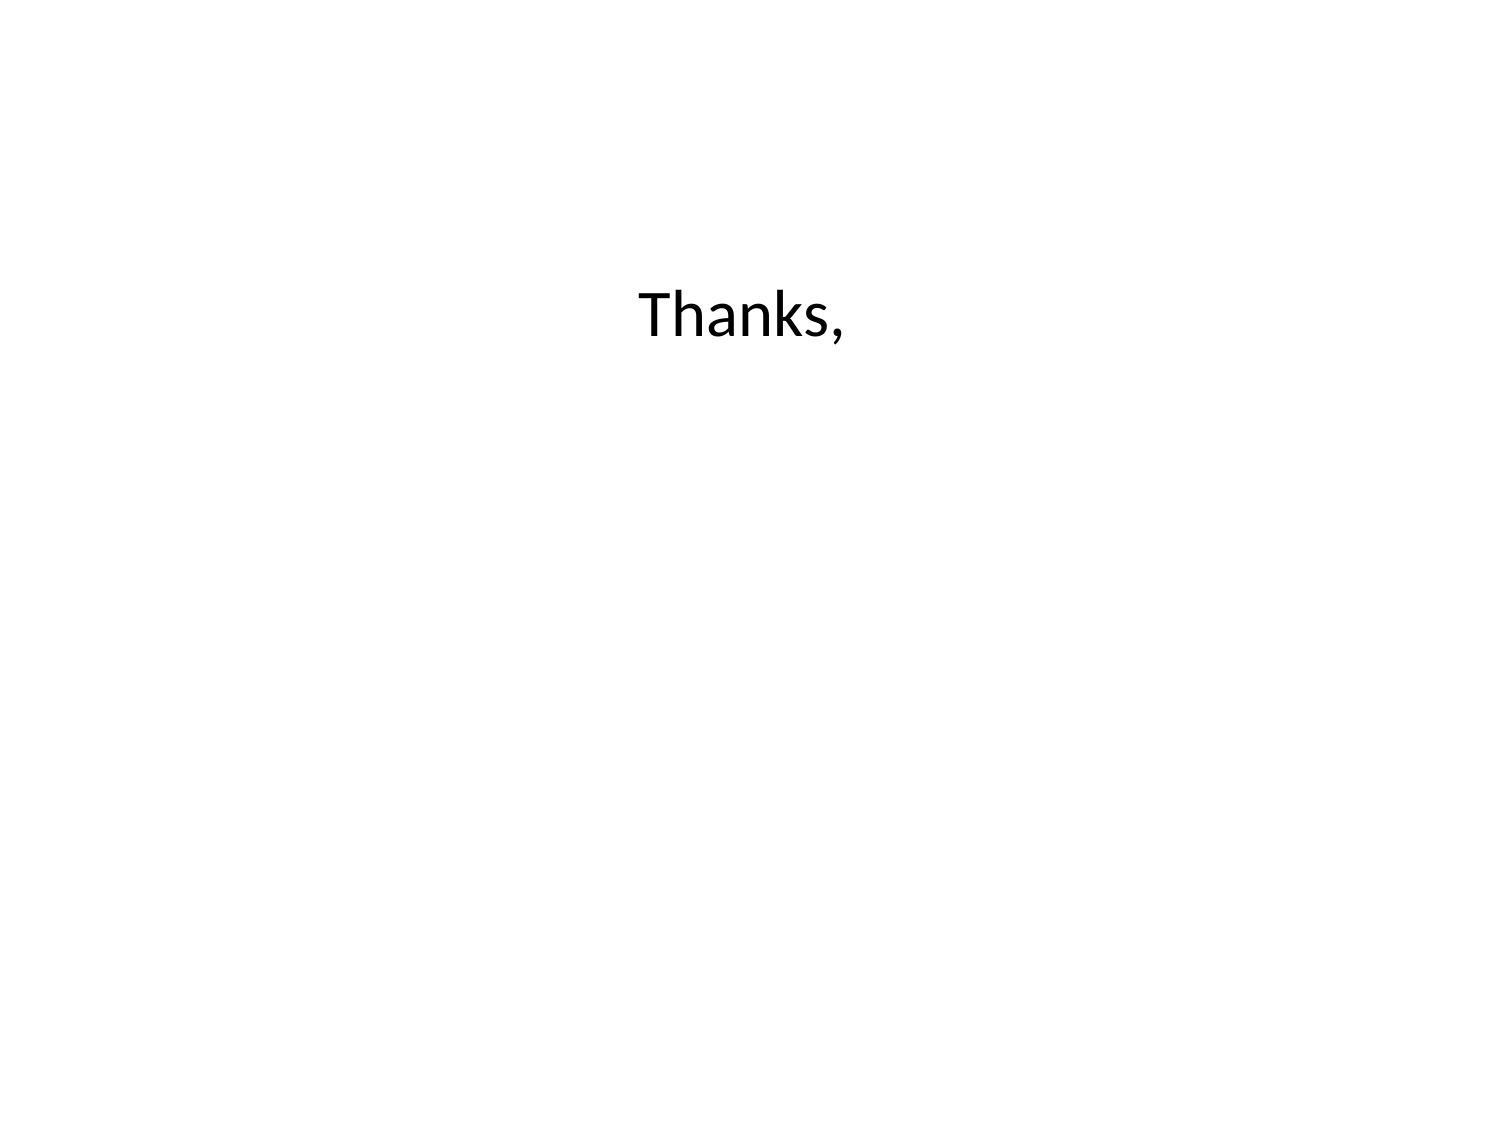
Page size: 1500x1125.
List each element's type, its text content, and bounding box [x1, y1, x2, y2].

list Thanks, [75, 262, 1425, 1005]
